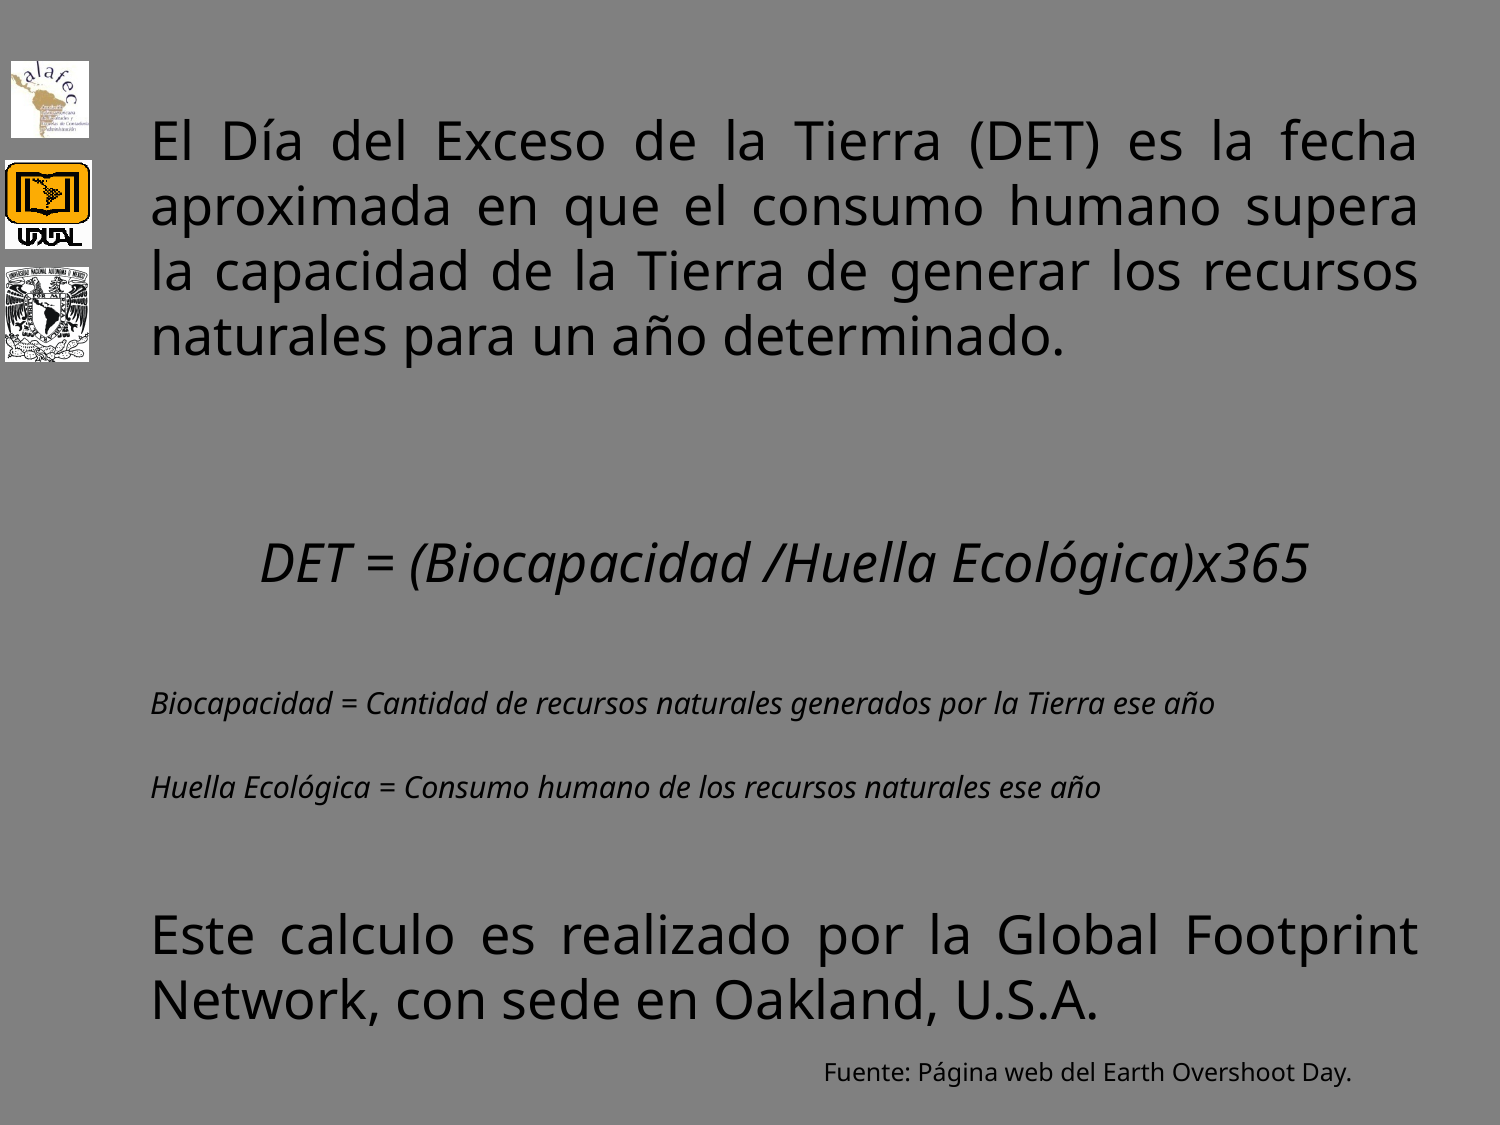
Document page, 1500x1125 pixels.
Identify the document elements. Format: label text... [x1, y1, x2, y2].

picture [5, 160, 92, 249]
list El Día del Exceso de la Tierra (DET) es la fecha aproximada en que el consumo humano supera la capacidad de la Tierra de generar los recursos naturales para un año determinado. DET = (Biocapacidad /Huella Ecológica)x365 Biocapacidad = Cantidad de recursos naturales generados por la Tierra ese año Huella Ecológica = Consumo humano de los recursos naturales ese año Este calculo es realizado por la Global Footprint Network, con sede en Oakland, U.S.A. [134, 98, 1436, 1059]
picture [5, 267, 89, 362]
text_box Fuente: Página web del Earth Overshoot Day. [808, 1048, 1369, 1094]
picture [11, 61, 89, 138]
